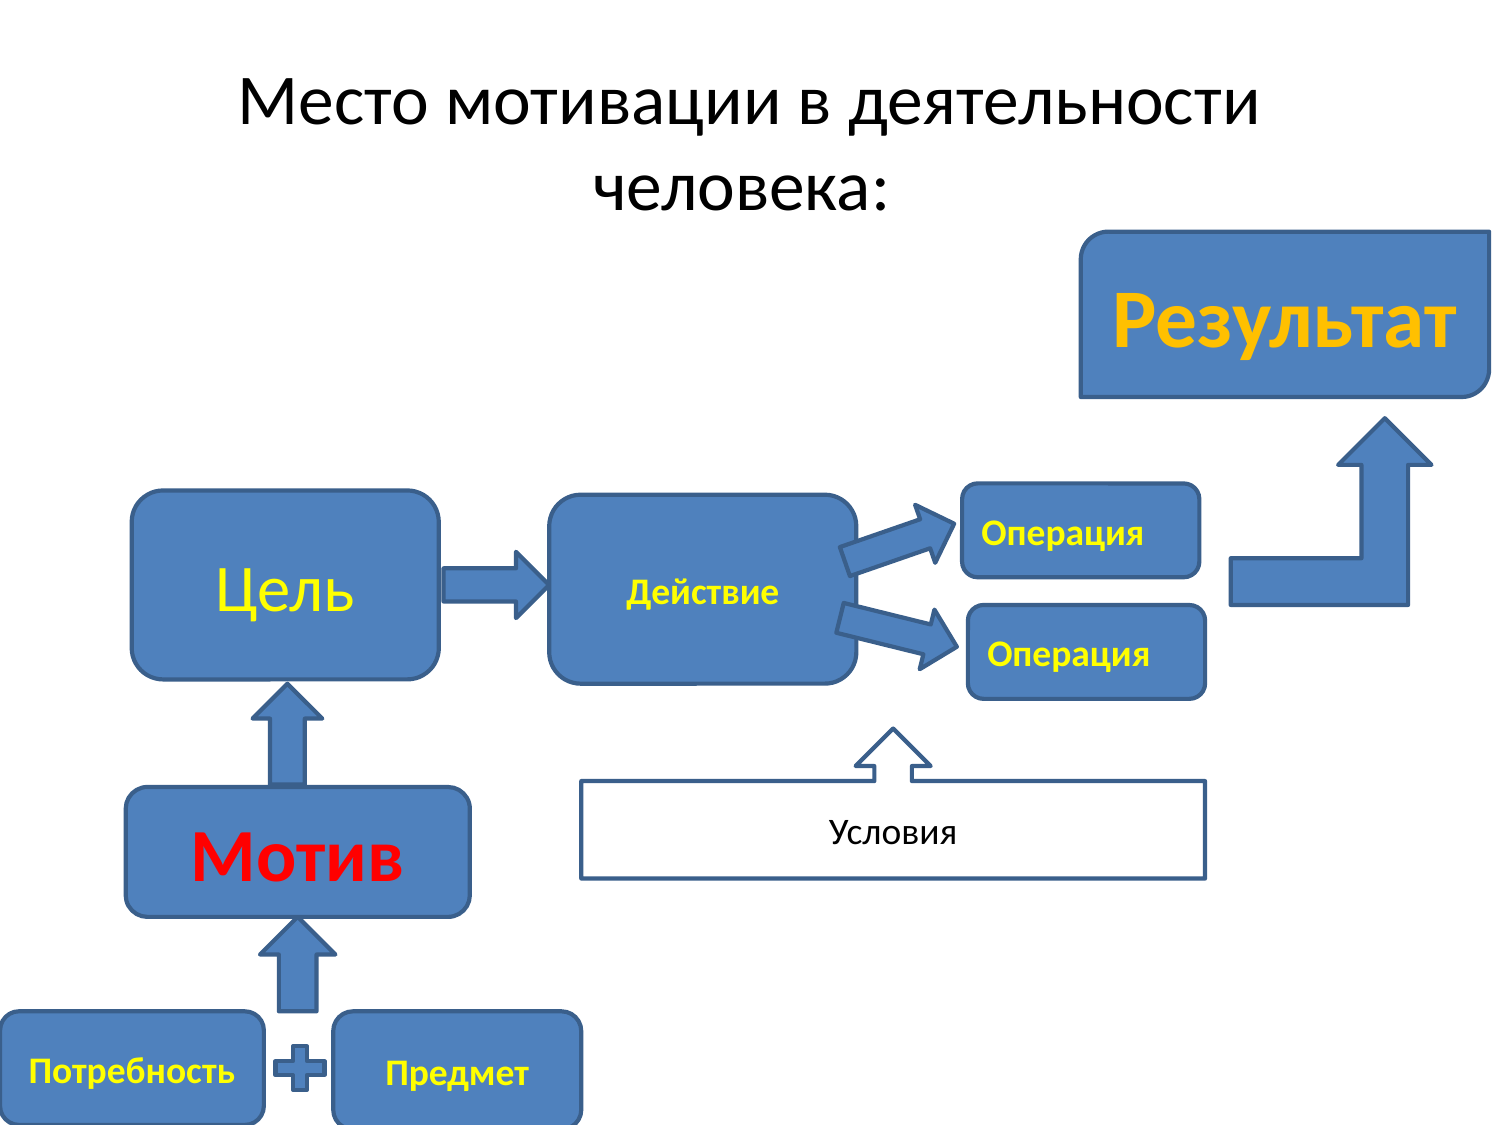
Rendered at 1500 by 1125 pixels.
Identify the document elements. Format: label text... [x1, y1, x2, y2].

text_box [258, 919, 338, 1014]
text_box [441, 549, 547, 621]
text_box Операция [959, 481, 1202, 580]
title Место мотивации в деятельности человека: [75, 45, 1425, 233]
text_box [834, 600, 959, 672]
text_box Операция [965, 602, 1208, 701]
text_box Предмет [331, 1009, 584, 1125]
text_box Цель [129, 488, 441, 682]
text_box Мотив [123, 784, 472, 919]
text_box Результат [1078, 229, 1492, 400]
text_box [273, 1044, 327, 1092]
text_box Потребность [0, 1009, 266, 1125]
text_box [1228, 416, 1434, 608]
text_box Действие [547, 492, 859, 686]
text_box [837, 502, 957, 579]
text_box [250, 681, 325, 787]
text_box Условия [579, 726, 1208, 881]
